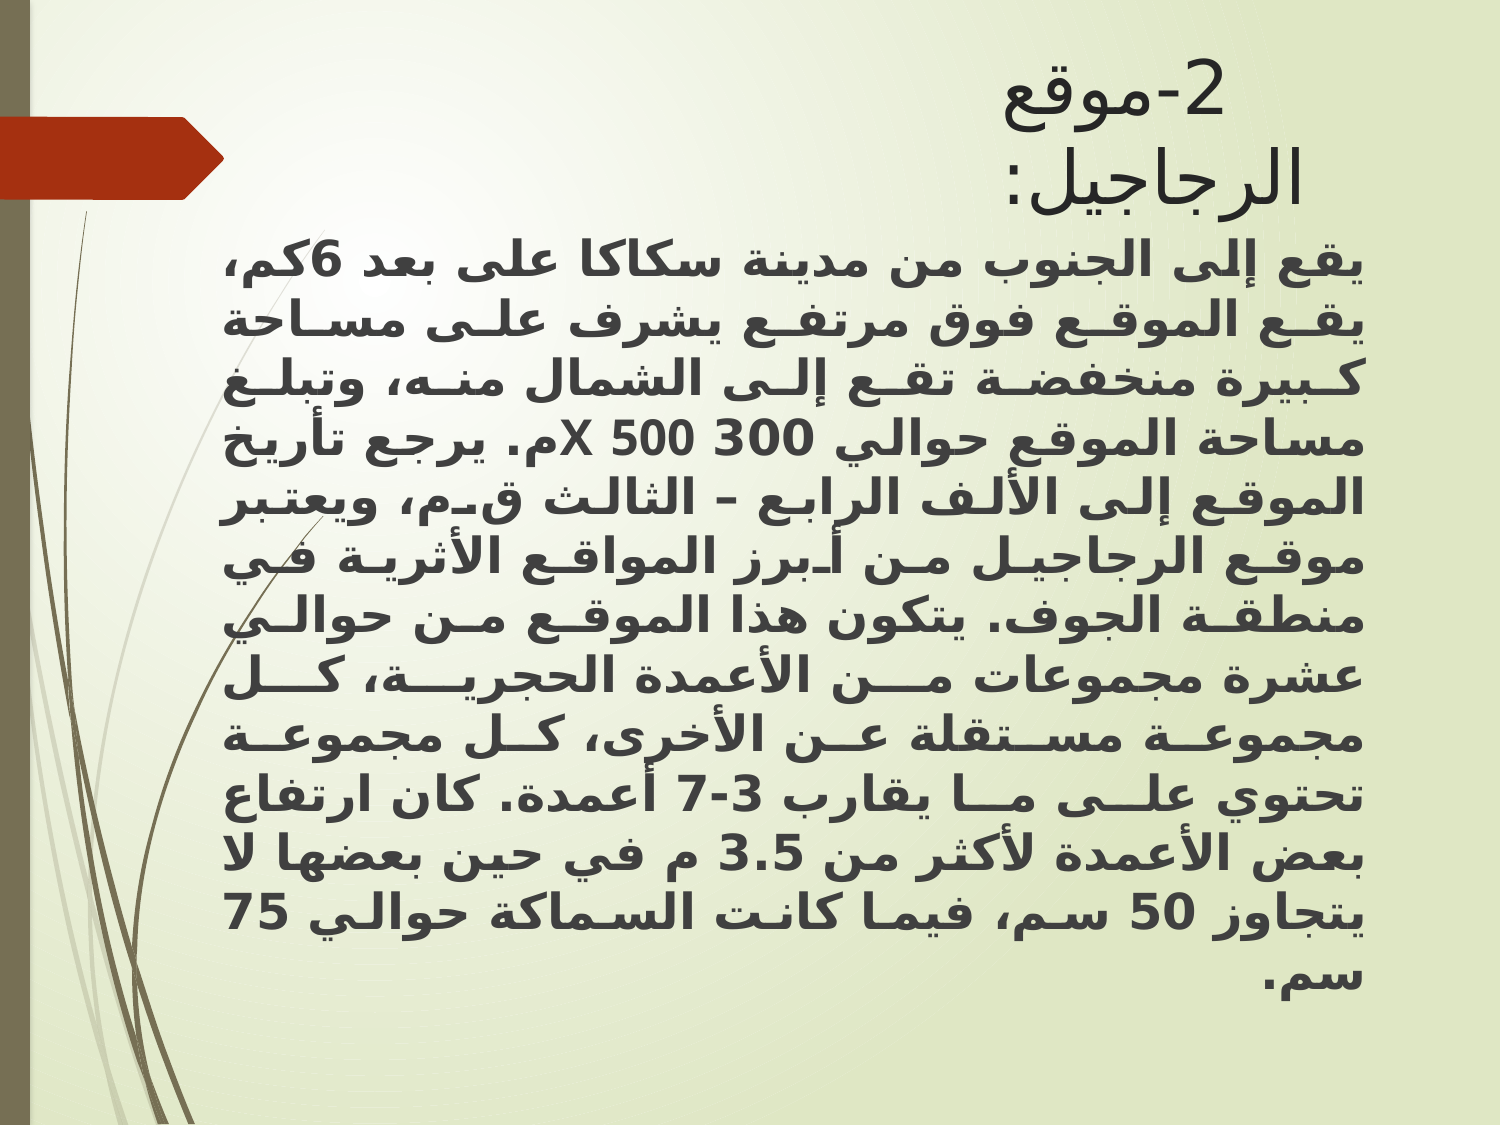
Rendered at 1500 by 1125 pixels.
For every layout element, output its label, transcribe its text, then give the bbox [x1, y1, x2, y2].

list يقع إلى الجنوب من مدينة سكاكا على بعد 6كم، يقع الموقع فوق مرتفع يشرف على مساحة كبيرة منخفضة تقع إلى الشمال منه، وتبلغ مساحة الموقع حوالي 300 X 500م. يرجع تأريخ الموقع إلى الألف الرابع – الثالث ق.م، ويعتبر موقع الرجاجيل من أبرز المواقع الأثرية في منطقة الجوف. يتكون هذا الموقع من حوالي عشرة مجموعات من الأعمدة الحجرية، كل مجموعة مستقلة عن الأخرى، كل مجموعة تحتوي على ما يقارب 3-7 أعمدة. كان ارتفاع بعض الأعمدة لأكثر من 3.5 م في حين بعضها لا يتجاوز 50 سم، فيما كانت السماكة حوالي 75 سم. [206, 219, 1438, 1012]
title 2-موقع الرجاجيل: [986, 32, 1471, 220]
